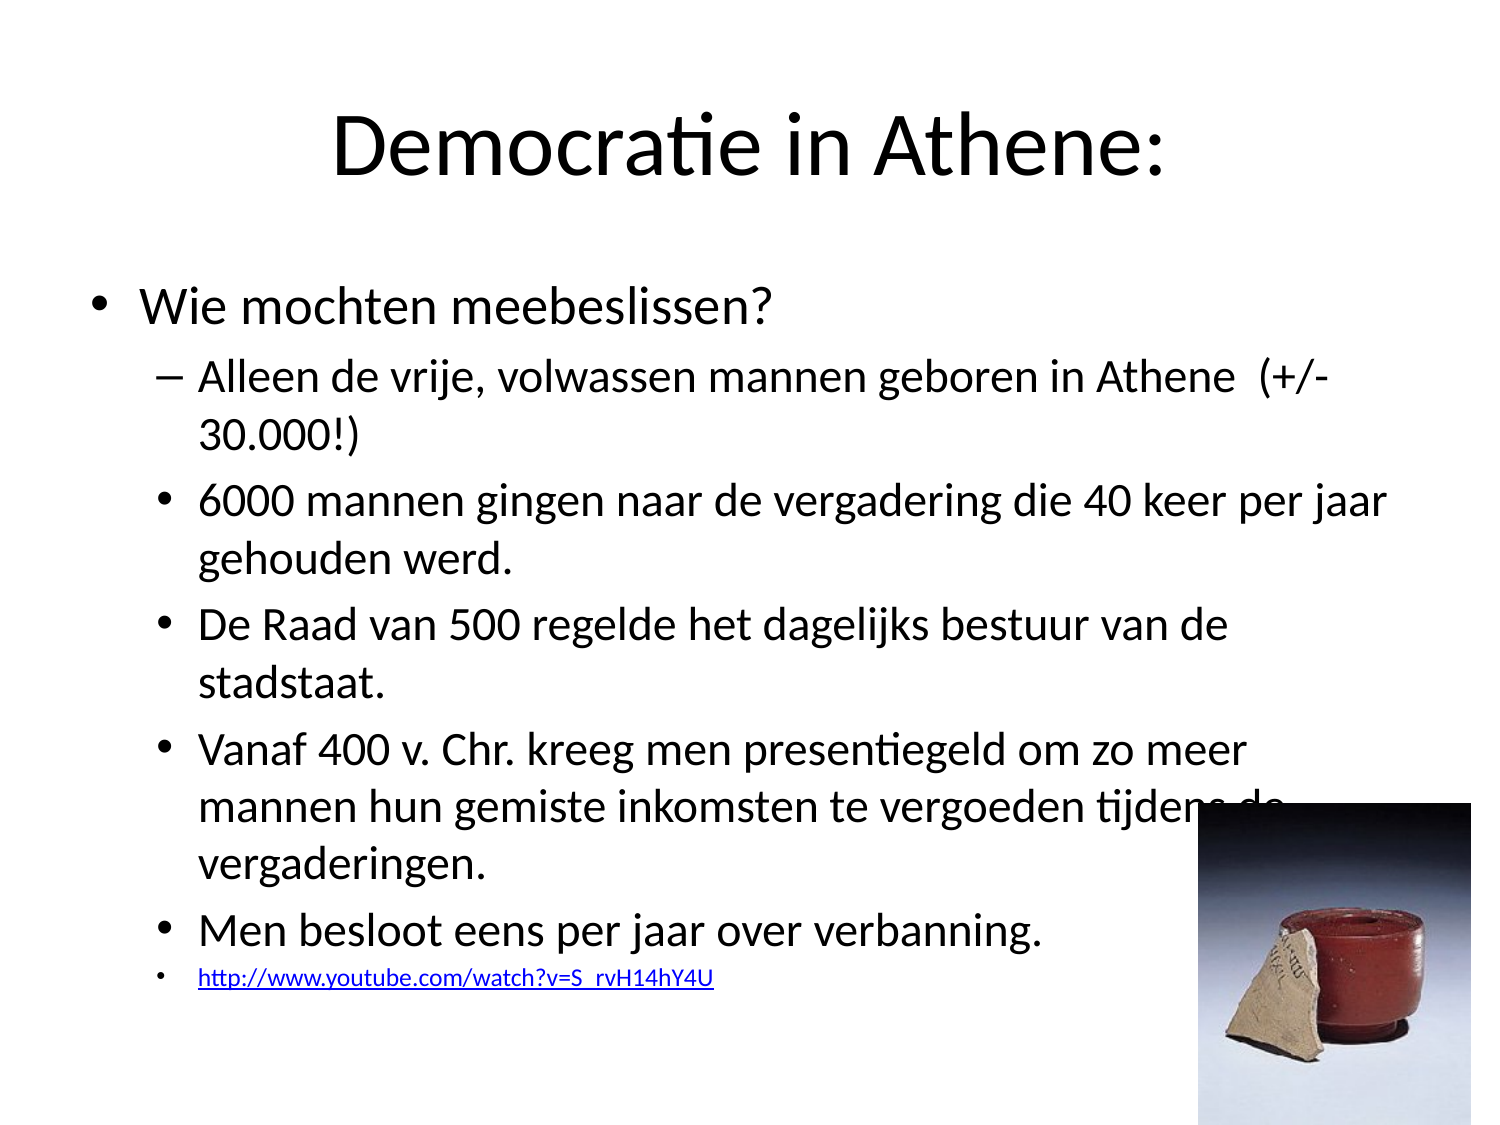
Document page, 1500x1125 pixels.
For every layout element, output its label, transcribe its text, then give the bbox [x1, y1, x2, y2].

picture [1198, 803, 1471, 1125]
title Democratie in Athene: [75, 45, 1425, 233]
list Wie mochten meebeslissen? Alleen de vrije, volwassen mannen geboren in Athene (+/- 30.000!) 6000 mannen gingen naar de vergadering die 40 keer per jaar gehouden werd. De Raad van 500 regelde het dagelijks bestuur van de stadstaat. Vanaf 400 v. Chr. kreeg men presentiegeld om zo meer mannen hun gemiste inkomsten te vergoeden tijdens de vergaderingen. Men besloot eens per jaar over verbanning. http://www.youtube.com/watch?v=S_rvH14hY4U [75, 262, 1425, 1005]
